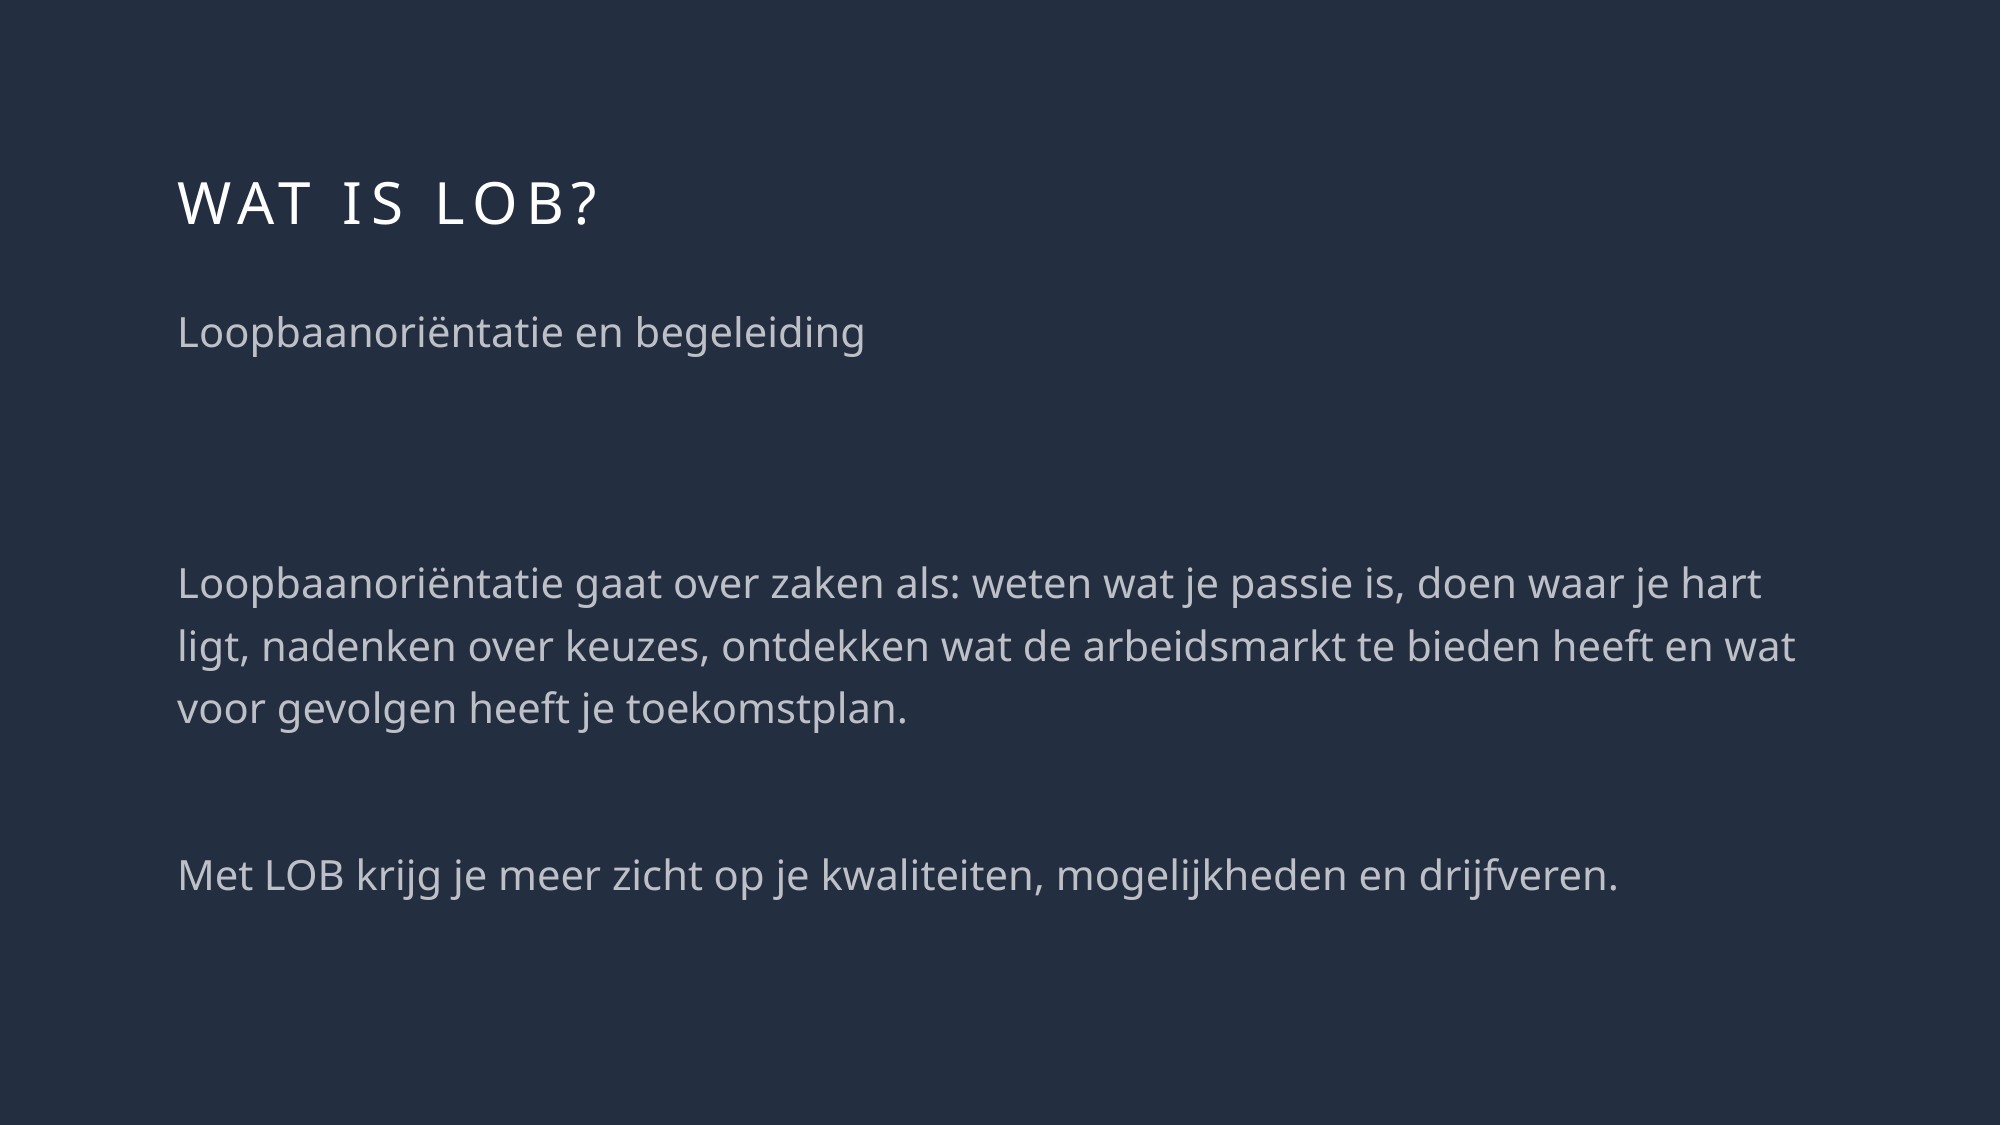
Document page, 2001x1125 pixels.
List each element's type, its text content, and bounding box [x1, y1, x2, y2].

list Loopbaanoriëntatie en begeleiding Loopbaanoriëntatie gaat over zaken als: weten wat je passie is, doen waar je hart ligt, nadenken over keuzes, ontdekken wat de arbeidsmarkt te bieden heeft en wat voor gevolgen heeft je toekomstplan. Met LOB krijg je meer zicht op je kwaliteiten, mogelijkheden en drijfveren. [177, 293, 1822, 947]
title Wat is LOB? [177, 165, 1822, 274]
